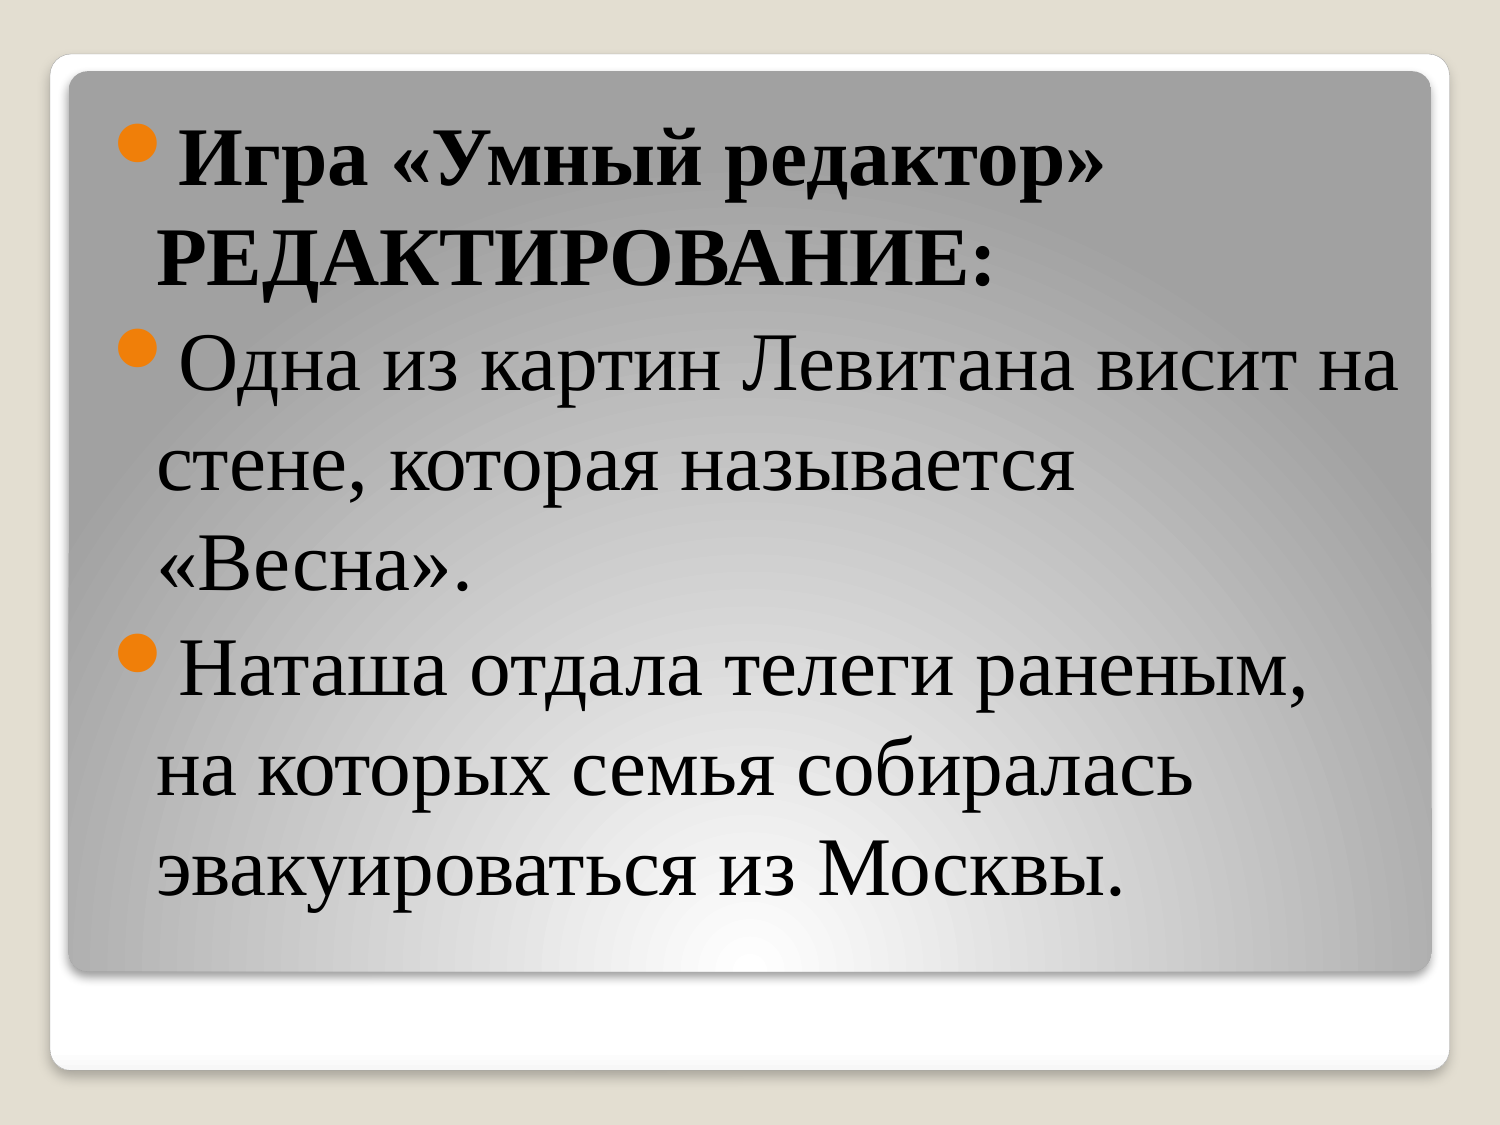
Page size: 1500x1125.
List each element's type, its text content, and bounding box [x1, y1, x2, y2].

list Игра «Умный редактор» РЕДАКТИРОВАНИЕ: Одна из картин Левитана висит на стене, которая называется «Весна». Наташа отдала телеги раненым, на которых семья собиралась эвакуироваться из Москвы. [82, 86, 1425, 938]
